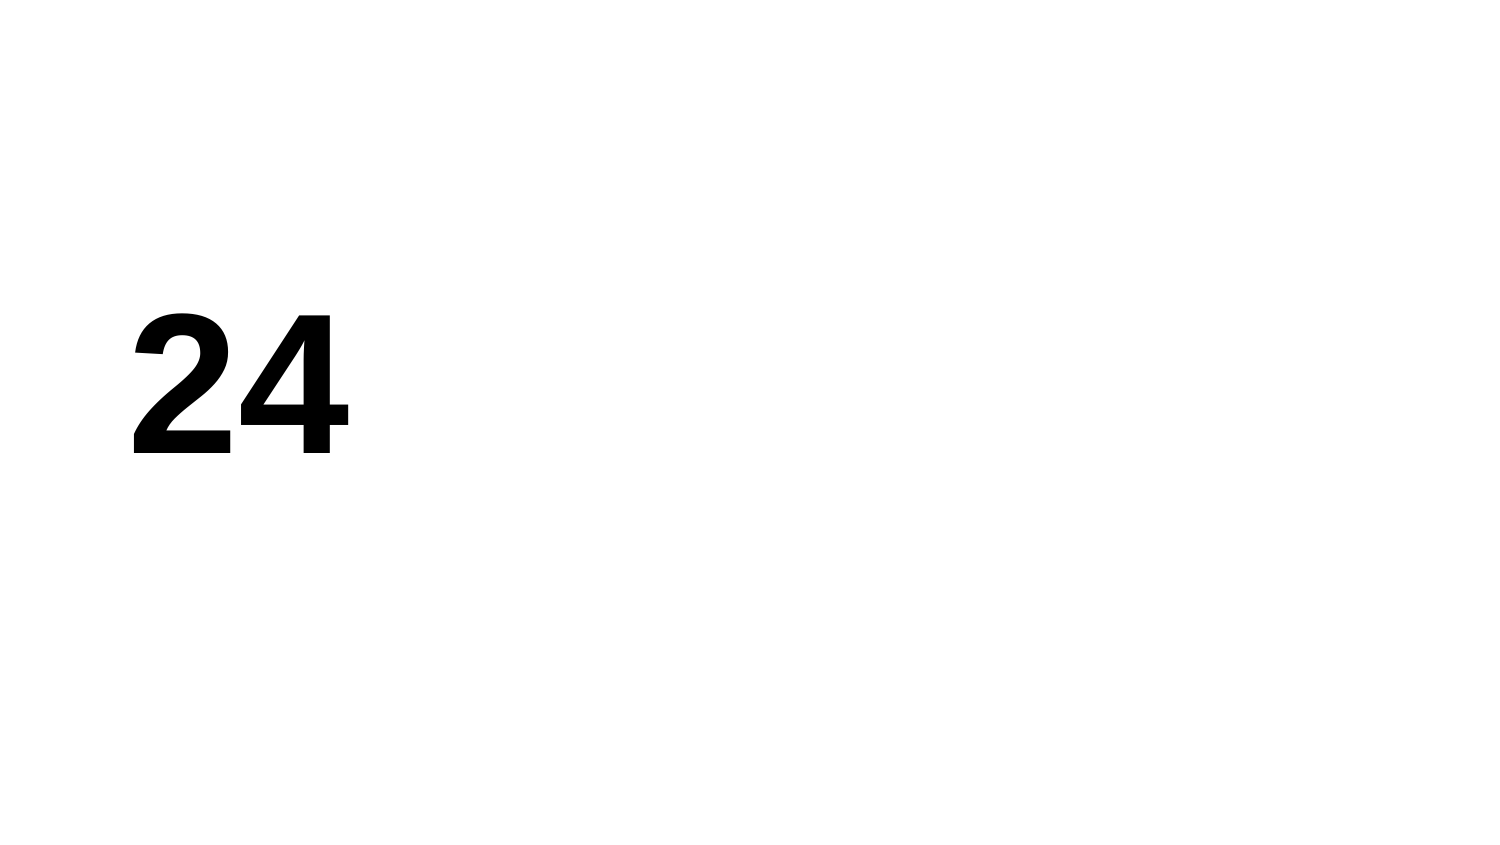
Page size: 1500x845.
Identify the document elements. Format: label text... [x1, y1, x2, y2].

text_box 24 [112, 235, 1388, 509]
